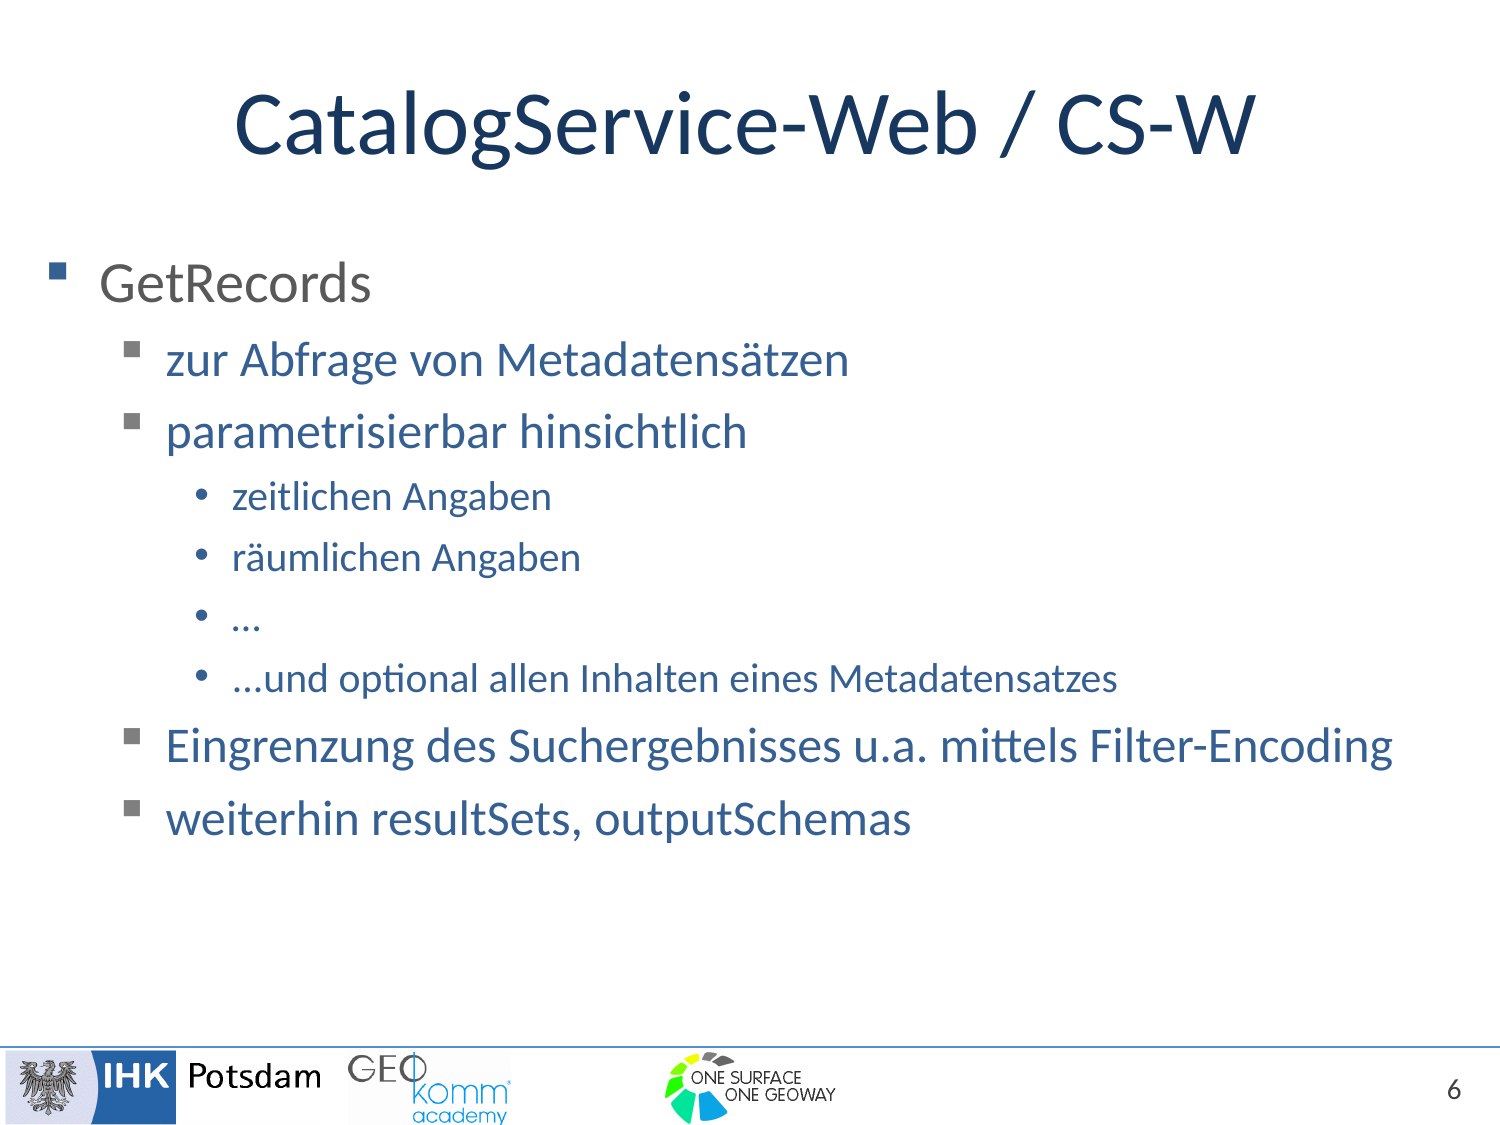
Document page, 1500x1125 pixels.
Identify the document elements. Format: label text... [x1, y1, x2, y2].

picture [5, 1050, 321, 1125]
picture [664, 1051, 837, 1125]
slide_number 6 [1358, 1062, 1477, 1111]
title CatalogService-Web / CS-W [29, 44, 1465, 193]
list GetRecords zur Abfrage von Metadatensätzen parametrisierbar hinsichtlich zeitlichen Angaben räumlichen Angaben … ...und optional allen Inhalten eines Metadatensatzes Eingrenzung des Suchergebnisses u.a. mittels Filter-Encoding weiterhin resultSets, outputSchemas [29, 235, 1471, 1034]
picture [348, 1051, 511, 1125]
